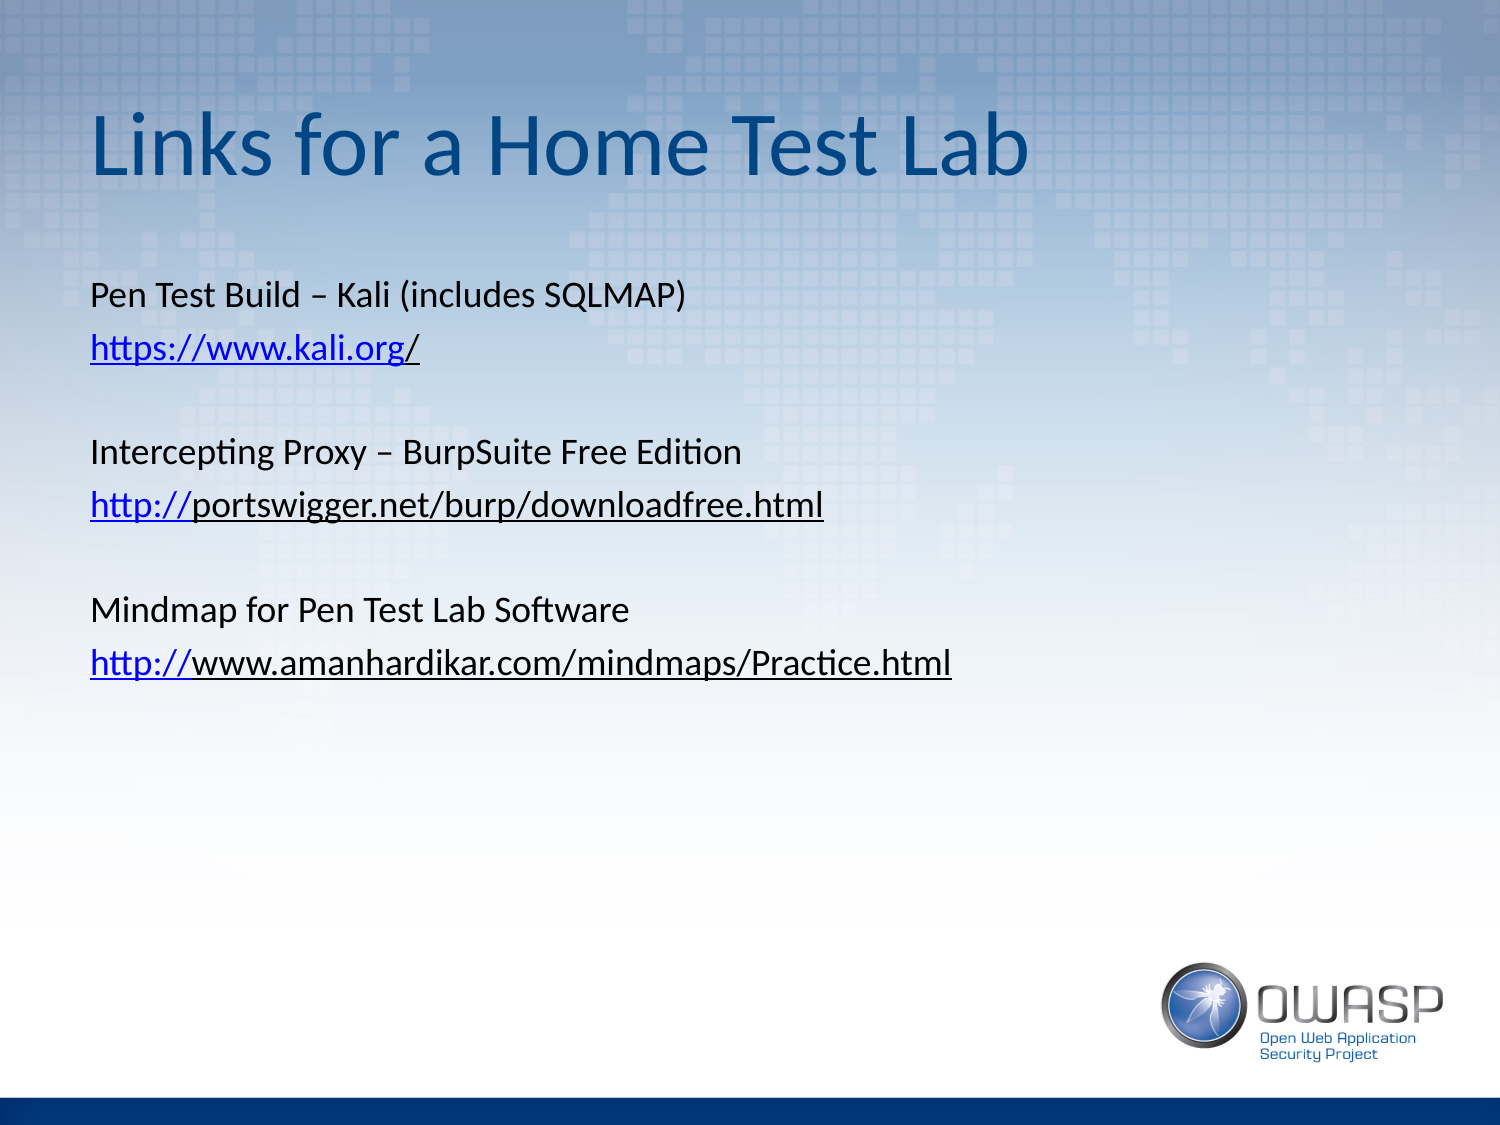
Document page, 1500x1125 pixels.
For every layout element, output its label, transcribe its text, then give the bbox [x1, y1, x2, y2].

list Pen Test Build – Kali (includes SQLMAP) https://www.kali.org/ Intercepting Proxy – BurpSuite Free Edition http://portswigger.net/burp/downloadfree.html Mindmap for Pen Test Lab Software http://www.amanhardikar.com/mindmaps/Practice.html [75, 262, 1425, 940]
picture [0, 0, 1500, 1125]
title Links for a Home Test Lab [75, 45, 1425, 233]
